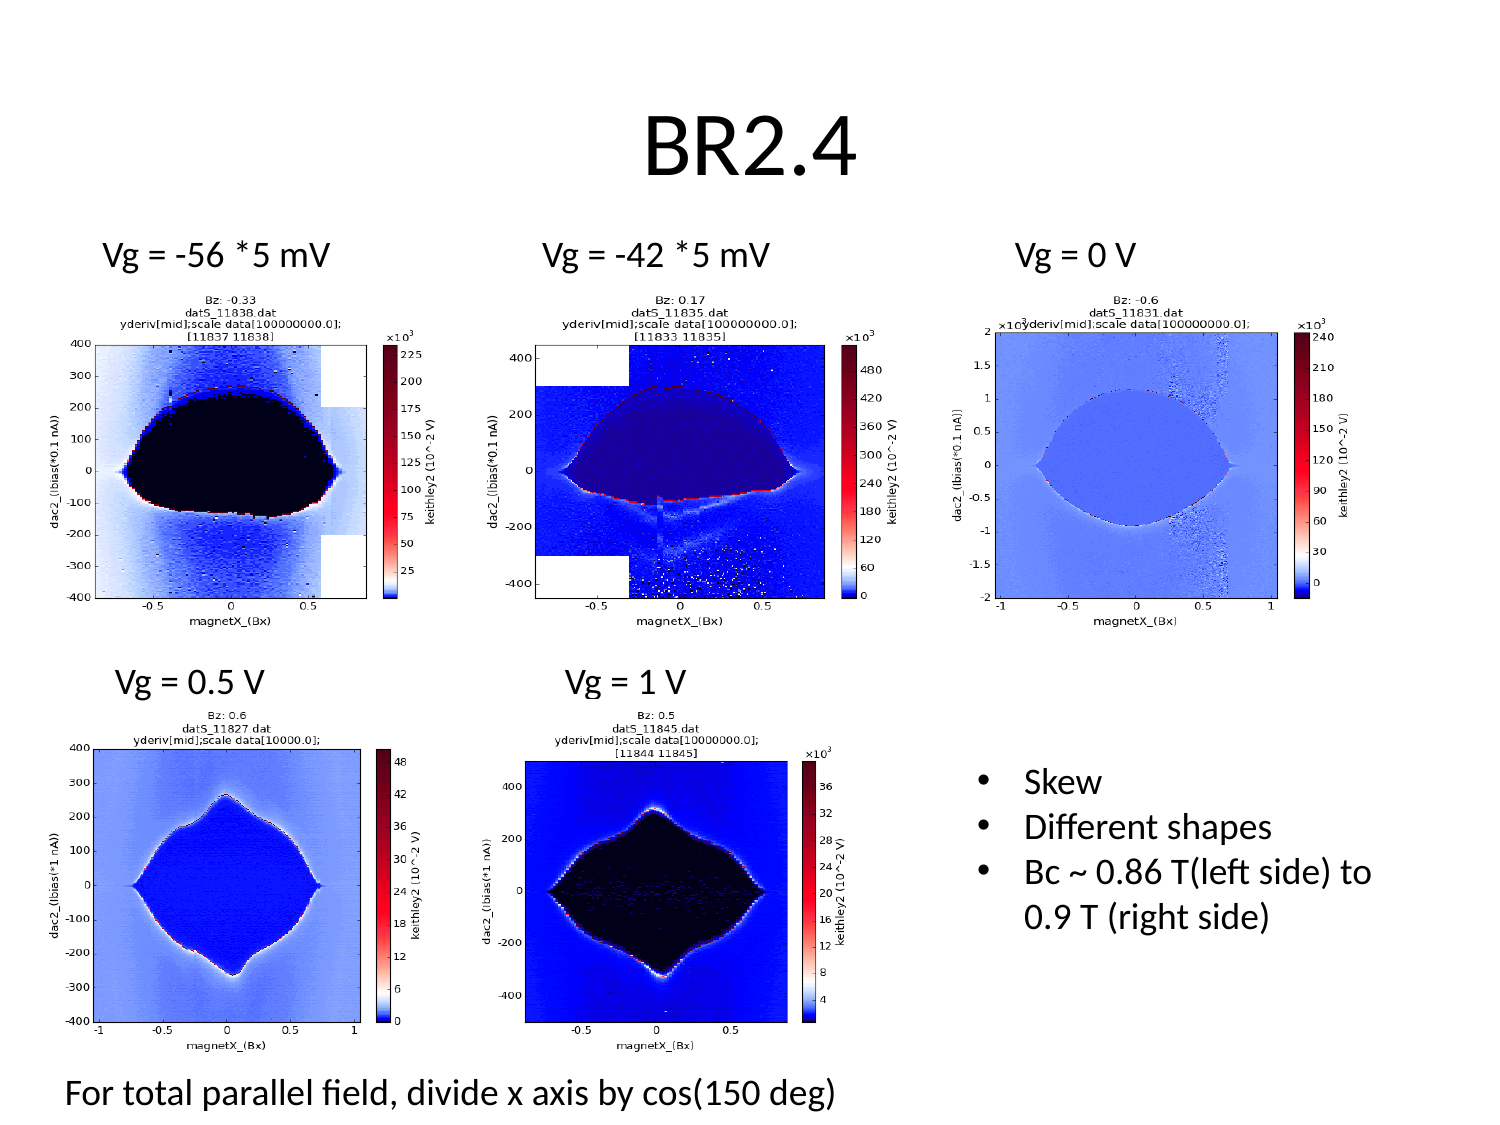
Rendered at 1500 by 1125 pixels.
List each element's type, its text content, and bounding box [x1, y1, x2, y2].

picture [37, 284, 451, 638]
picture [470, 699, 863, 1063]
text_box Vg = -42 *5 mV [527, 222, 878, 283]
text_box Vg = 0.5 V [99, 649, 450, 710]
picture [474, 284, 913, 638]
text_box Skew Different shapes Bc ~ 0.86 T(left side) to 0.9 T (right side) [962, 749, 1400, 945]
text_box Vg = 1 V [549, 649, 900, 710]
text_box Vg = 0 V [999, 222, 1350, 283]
text_box Vg = -56 *5 mV [87, 222, 438, 283]
text_box For total parallel field, divide x axis by cos(150 deg) [49, 1060, 1025, 1121]
picture [939, 284, 1363, 638]
title BR2.4 [75, 45, 1425, 233]
picture [37, 699, 438, 1063]
